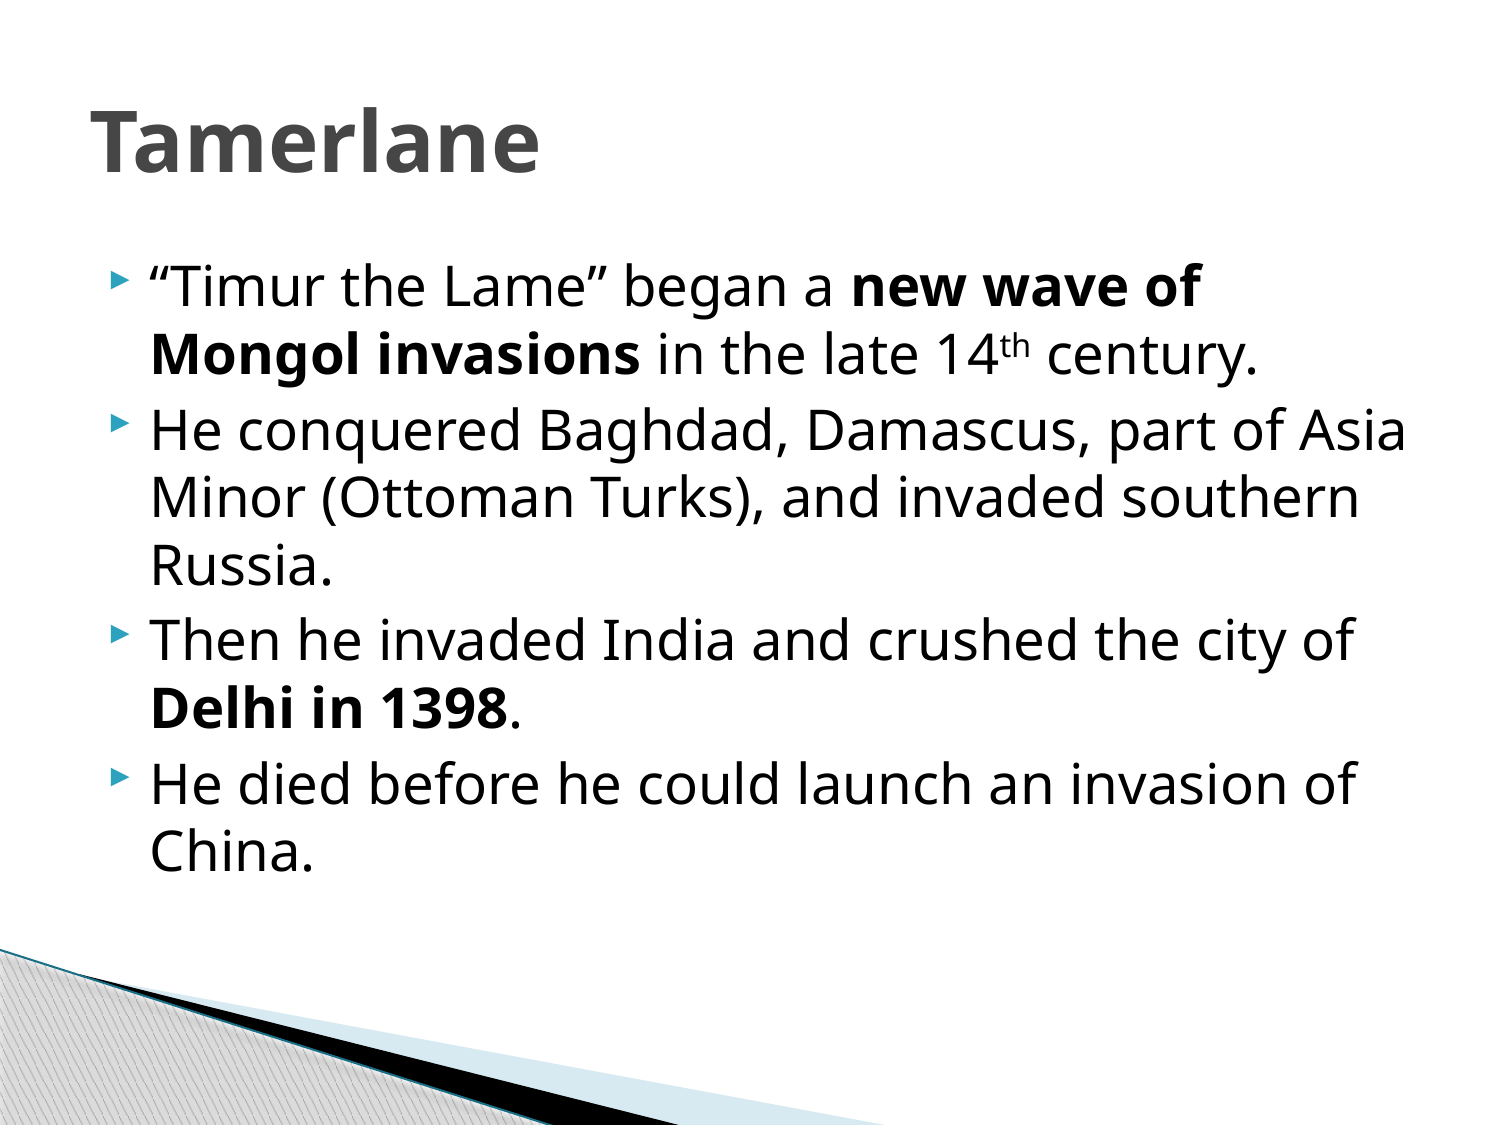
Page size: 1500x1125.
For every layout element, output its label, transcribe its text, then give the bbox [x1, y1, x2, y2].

list “Timur the Lame” began a new wave of Mongol invasions in the late 14th century. He conquered Baghdad, Damascus, part of Asia Minor (Ottoman Turks), and invaded southern Russia. Then he invaded India and crushed the city of Delhi in 1398. He died before he could launch an invasion of China. [75, 243, 1425, 986]
title Tamerlane [75, 45, 1425, 233]
